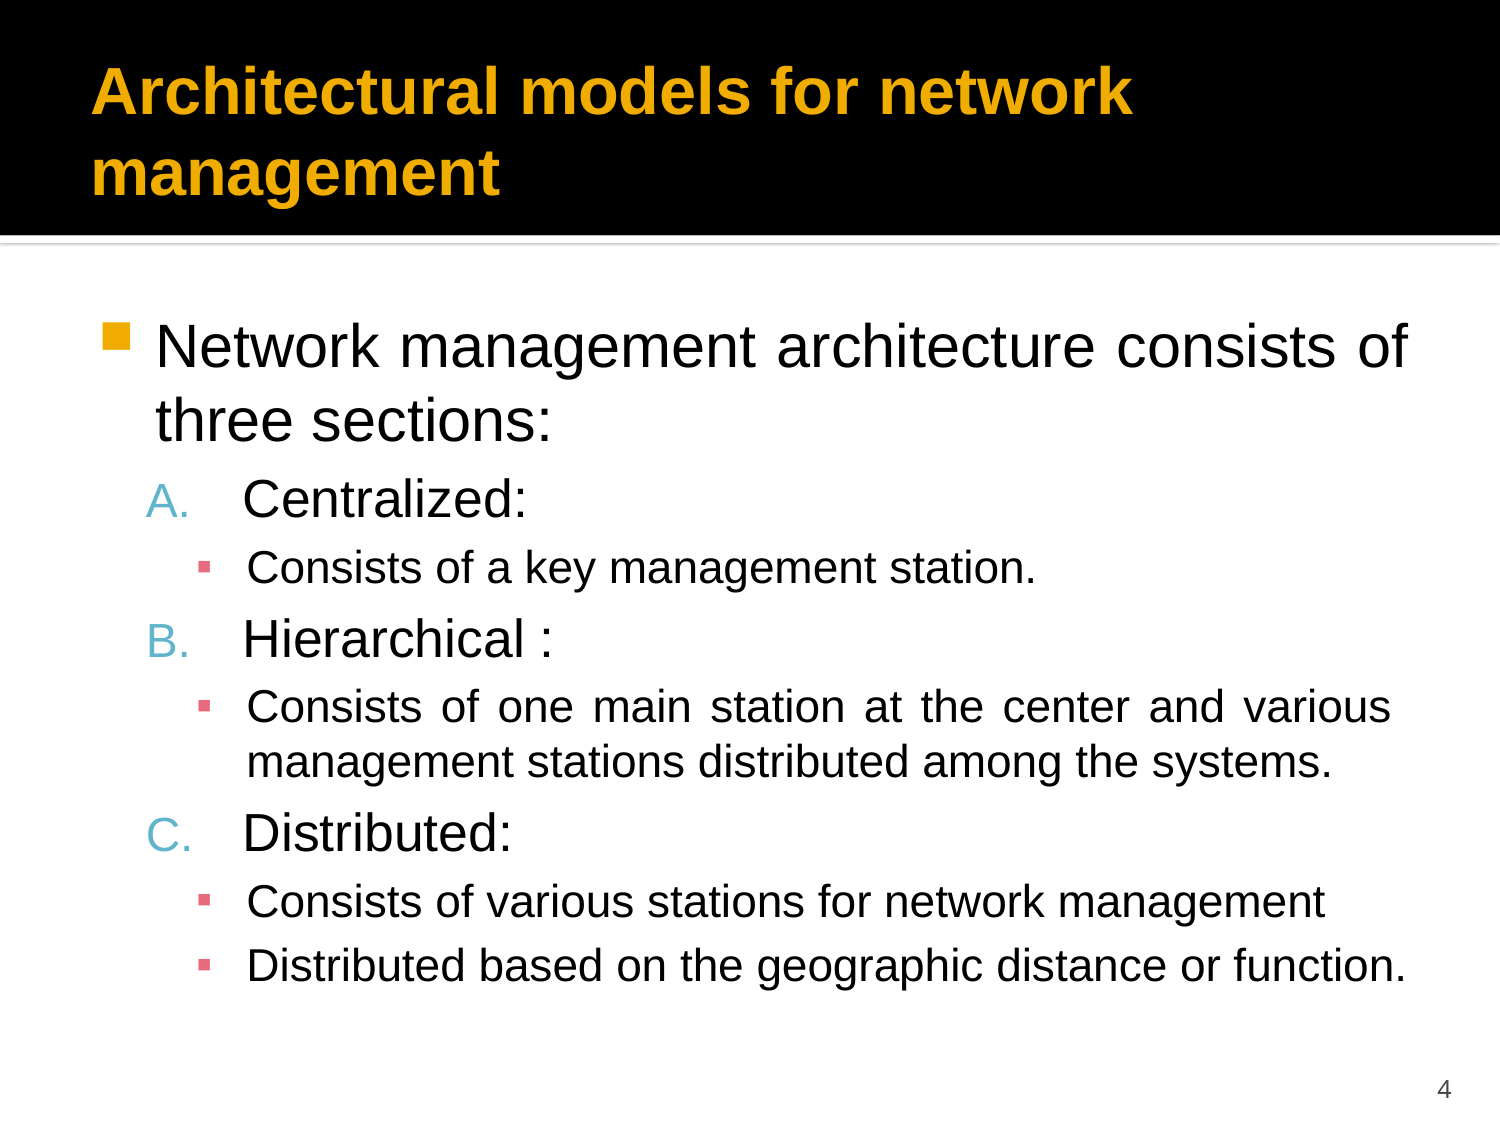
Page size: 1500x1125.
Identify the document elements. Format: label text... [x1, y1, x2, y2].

list Network management architecture consists of three sections: Centralized: Consists of a key management station. Hierarchical : Consists of one main station at the center and various management stations distributed among the systems. Distributed: Consists of various stations for network management Distributed based on the geographic distance or function. [75, 291, 1425, 1050]
slide_number 4 [1345, 1062, 1467, 1108]
title Architectural models for network management [75, 25, 1425, 231]
